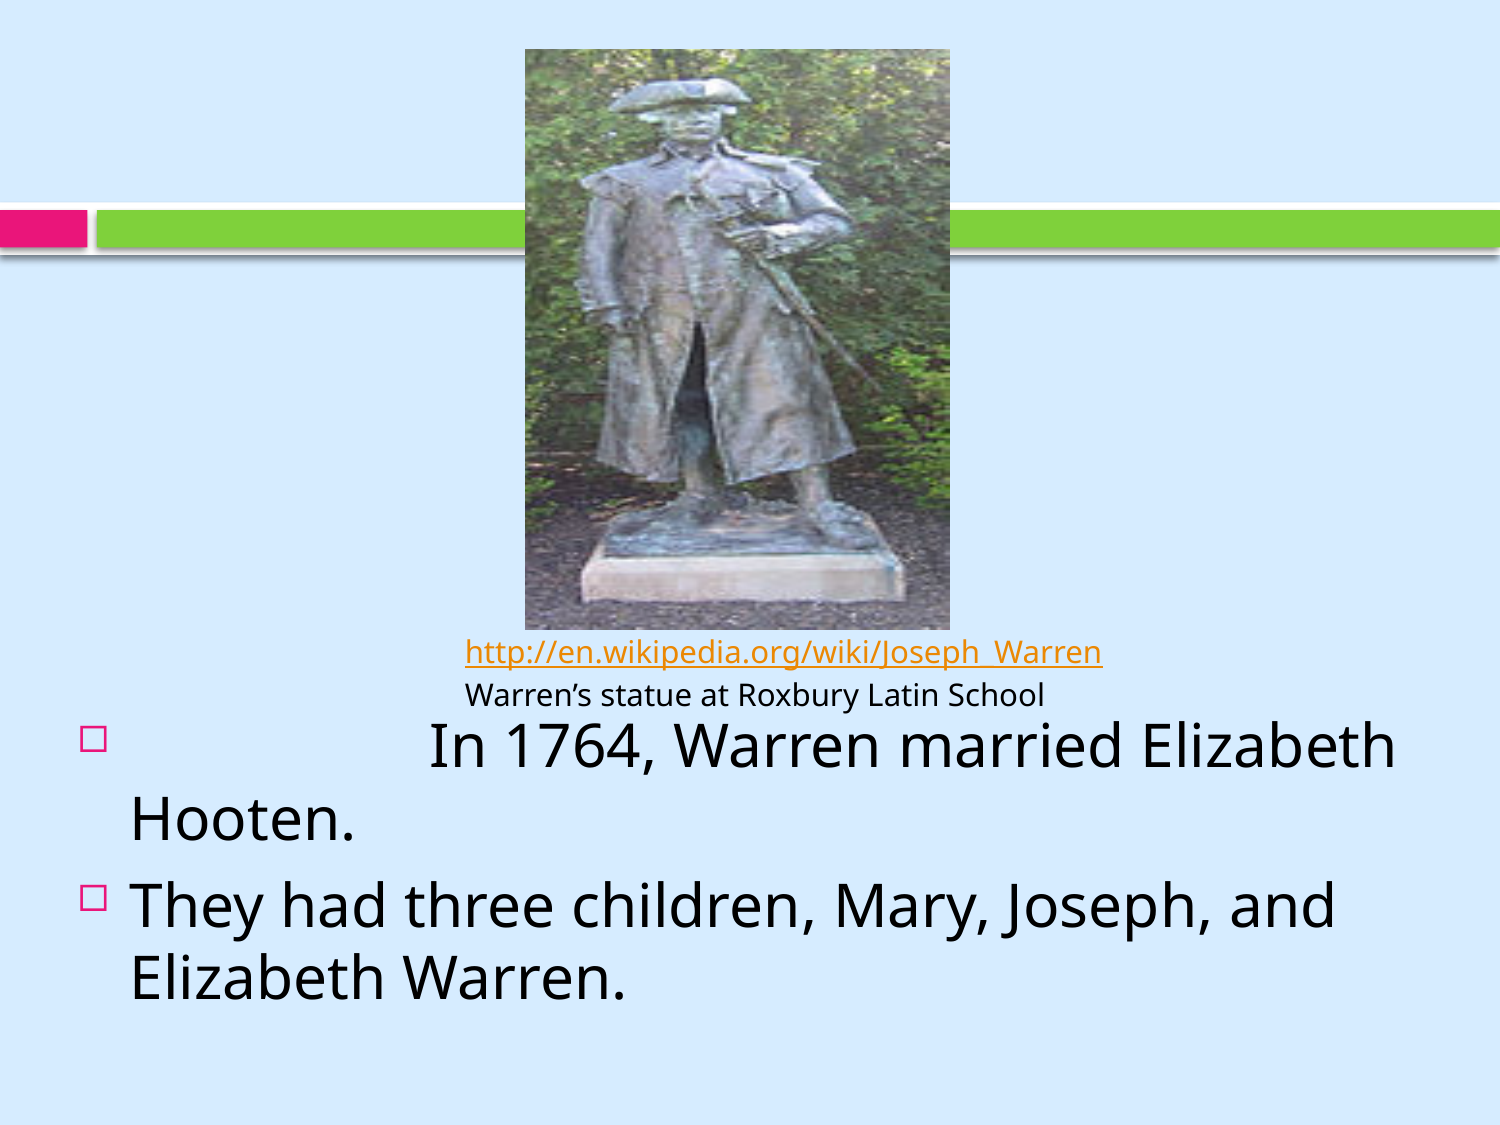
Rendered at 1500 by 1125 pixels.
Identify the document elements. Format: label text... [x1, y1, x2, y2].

picture [524, 49, 951, 631]
list In 1764, Warren married Elizabeth Hooten. They had three children, Mary, Joseph, and Elizabeth Warren. [62, 699, 1438, 1125]
text_box http://en.wikipedia.org/wiki/Joseph_Warren Warren’s statue at Roxbury Latin School [449, 624, 1188, 720]
